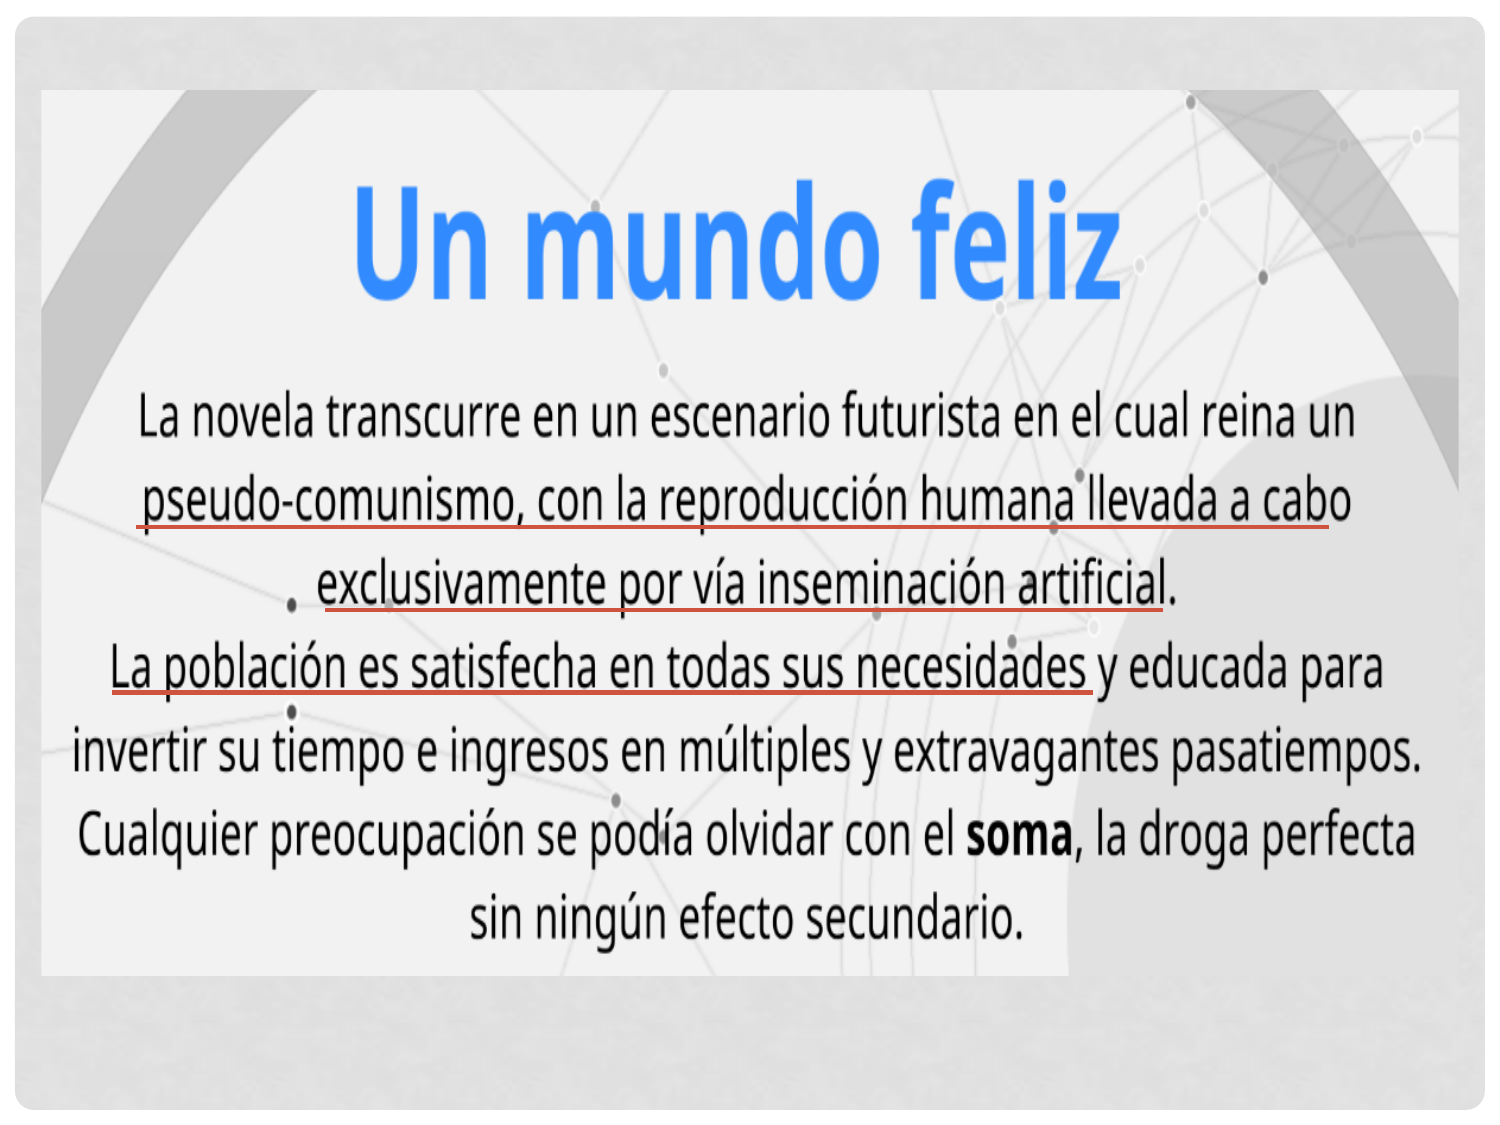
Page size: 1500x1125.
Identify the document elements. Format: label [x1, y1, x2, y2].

picture [41, 89, 1459, 977]
